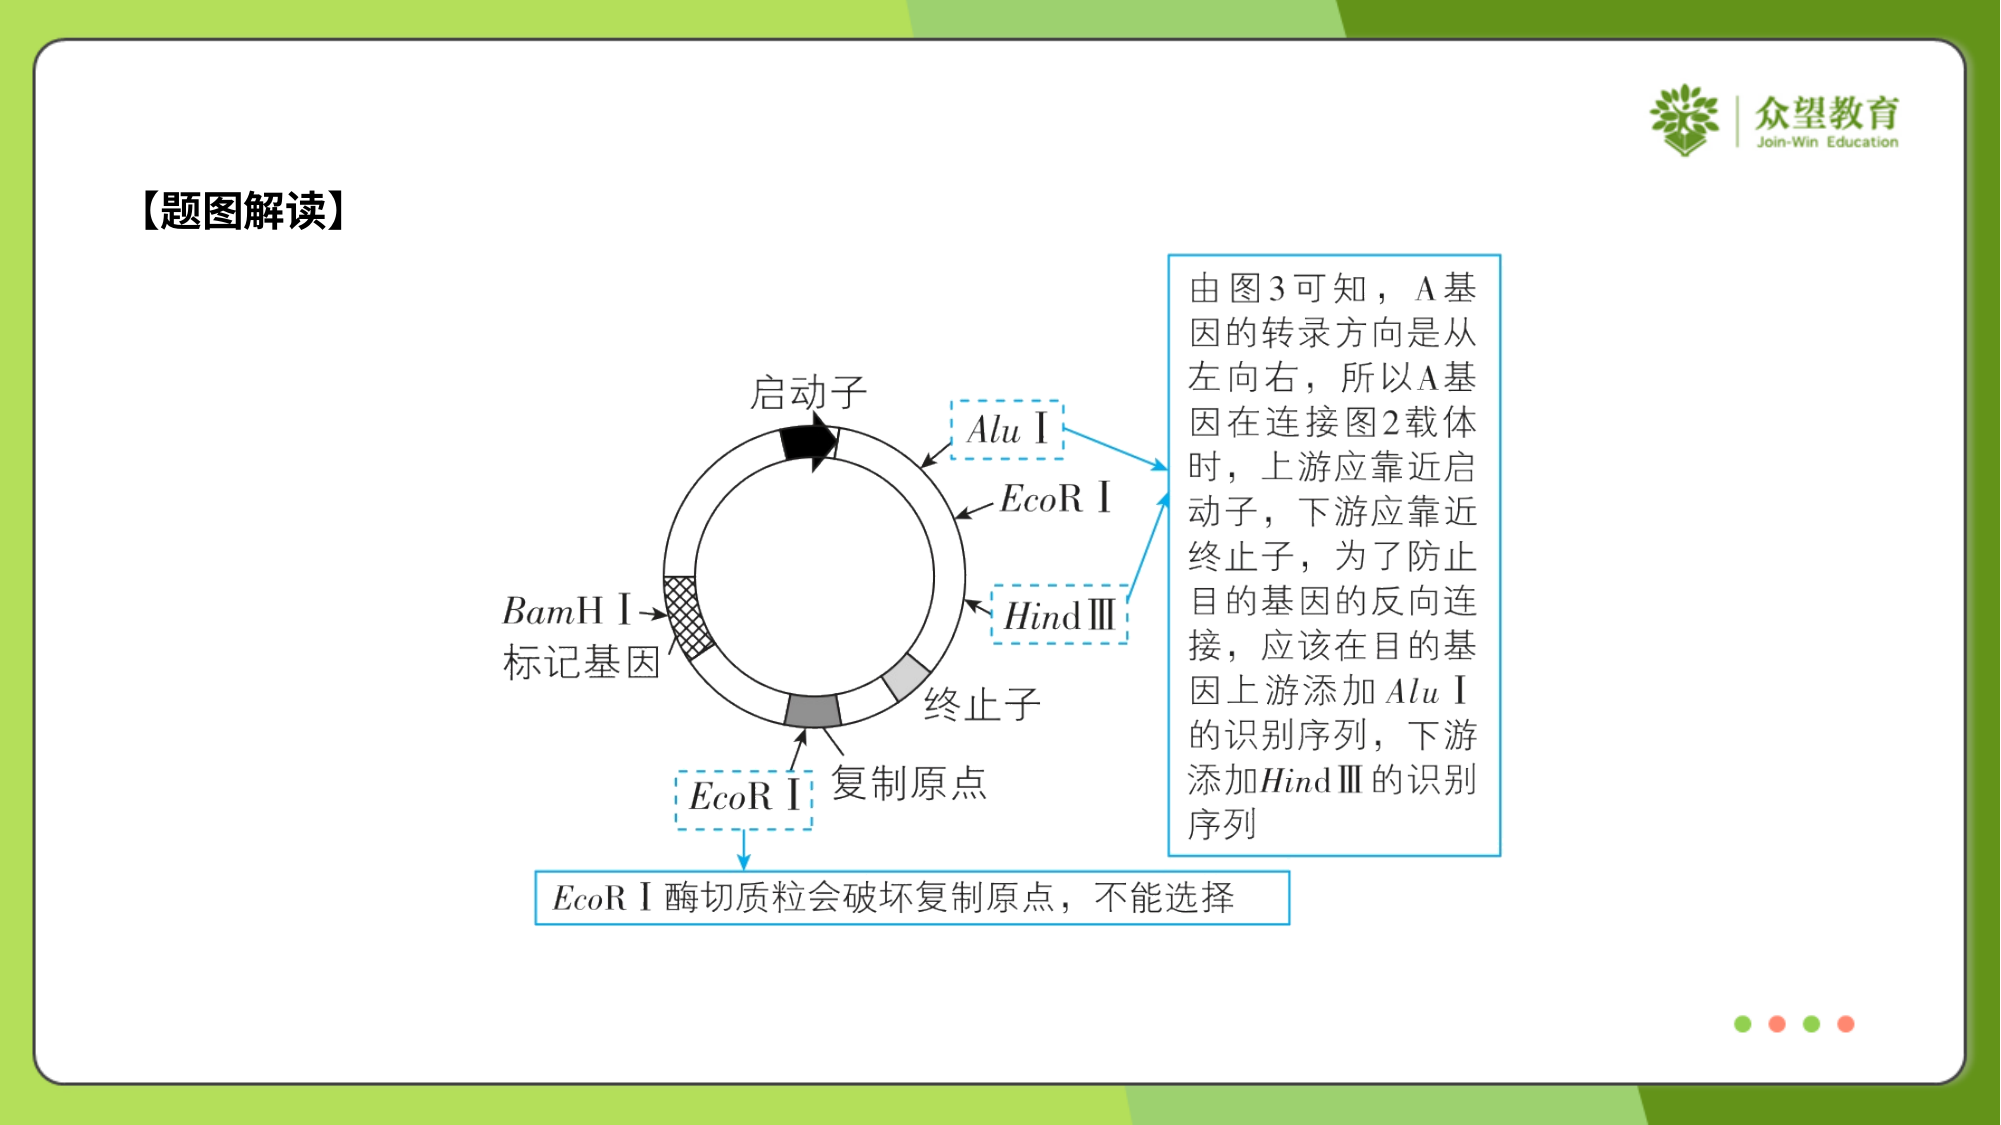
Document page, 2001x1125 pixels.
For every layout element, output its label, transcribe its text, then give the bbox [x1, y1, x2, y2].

text_box 【题图解读】 [118, 159, 1883, 227]
picture [0, 0, 2000, 1125]
